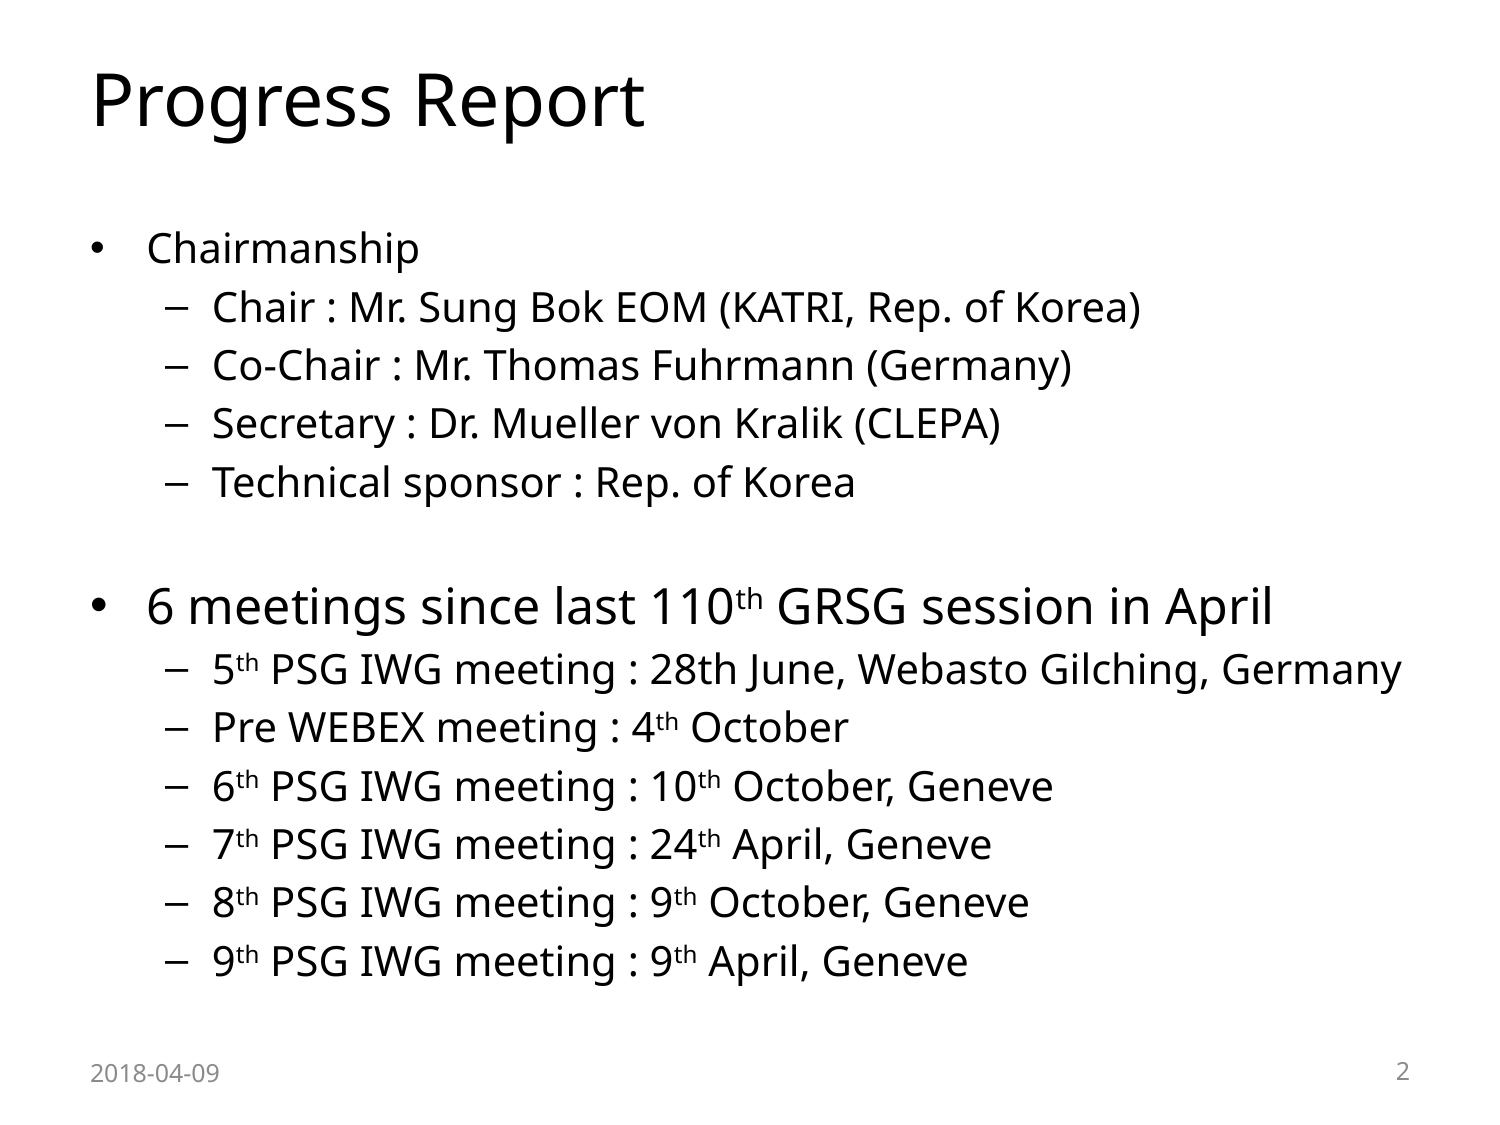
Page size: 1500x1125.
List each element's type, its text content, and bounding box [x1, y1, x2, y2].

list Chairmanship Chair : Mr. Sung Bok EOM (KATRI, Rep. of Korea) Co-Chair : Mr. Thomas Fuhrmann (Germany) Secretary : Dr. Mueller von Kralik (CLEPA) Technical sponsor : Rep. of Korea 6 meetings since last 110th GRSG session in April 5th PSG IWG meeting : 28th June, Webasto Gilching, Germany Pre WEBEX meeting : 4th October 6th PSG IWG meeting : 10th October, Geneve 7th PSG IWG meeting : 24th April, Geneve 8th PSG IWG meeting : 9th October, Geneve 9th PSG IWG meeting : 9th April, Geneve [75, 214, 1425, 1035]
title Progress Report [75, 45, 1425, 149]
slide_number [75, 1042, 425, 1103]
slide_number 2 [1074, 1042, 1425, 1103]
